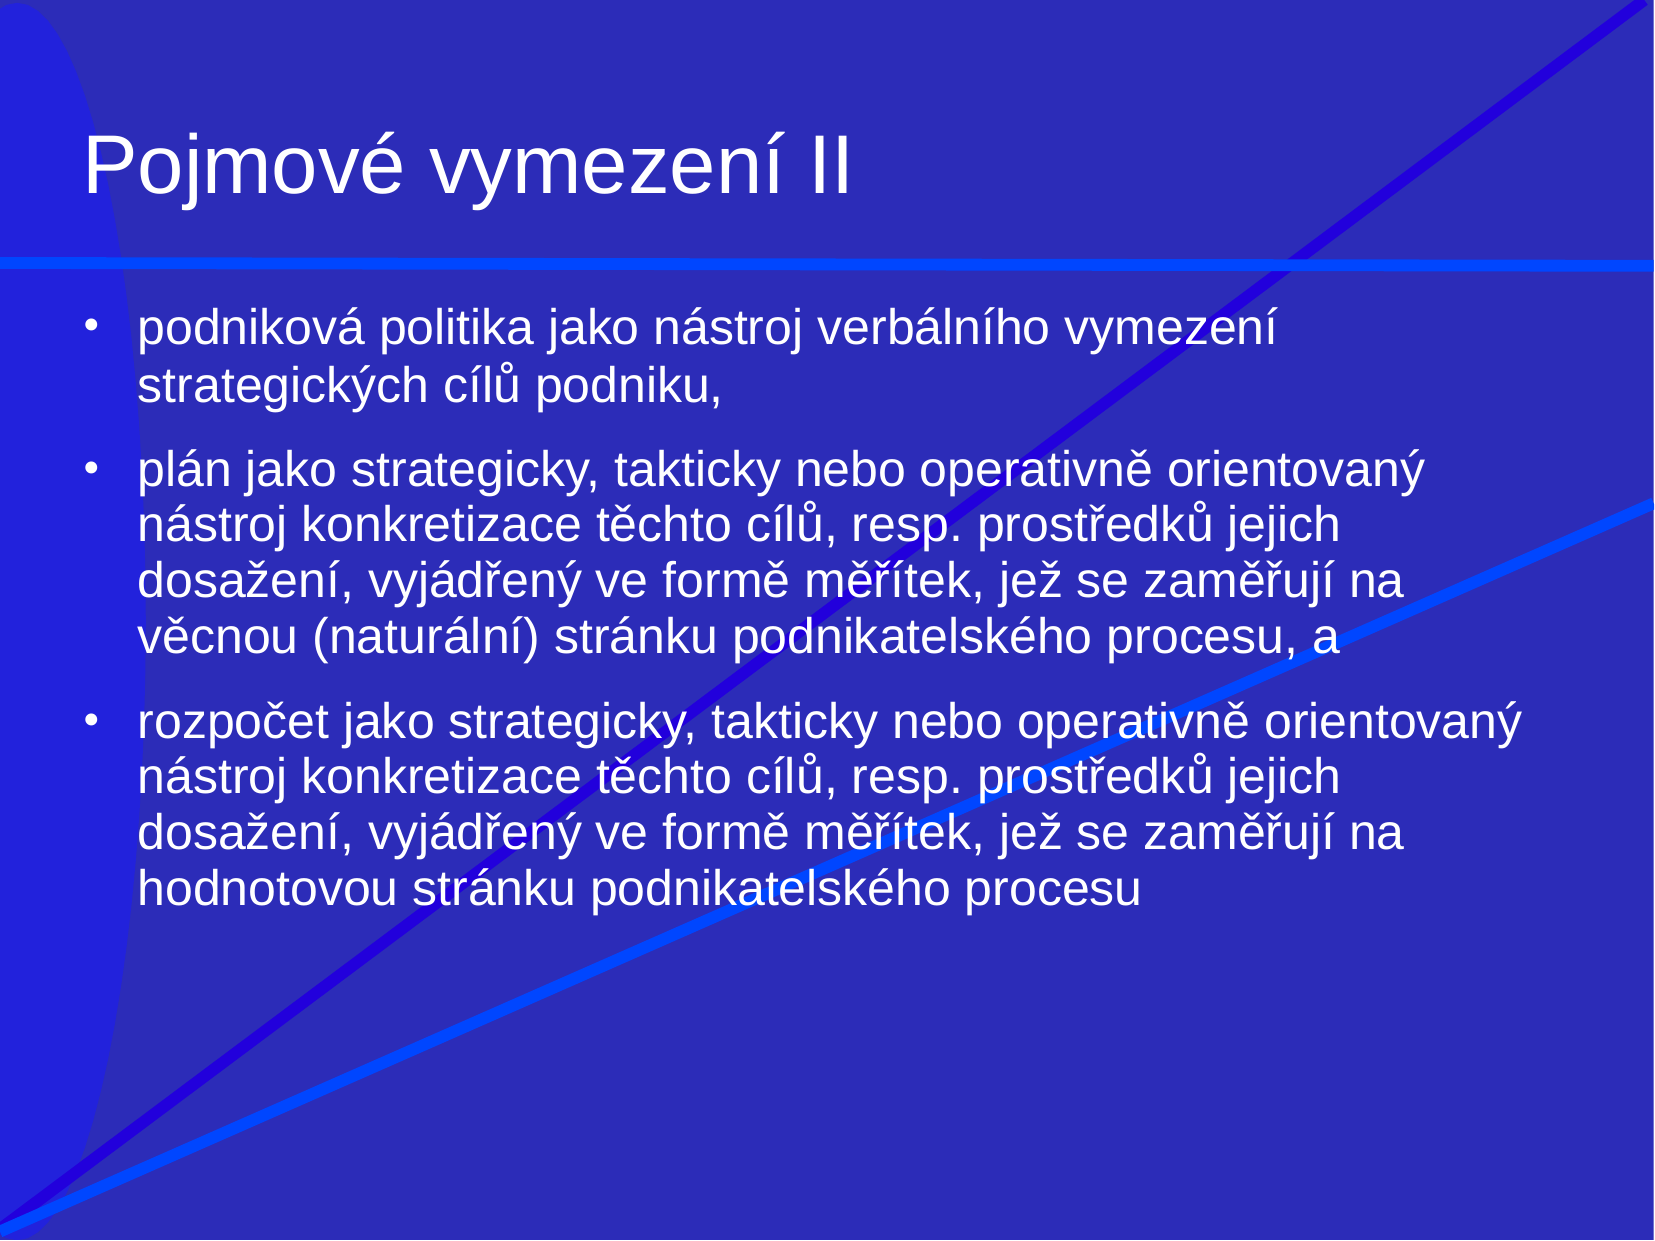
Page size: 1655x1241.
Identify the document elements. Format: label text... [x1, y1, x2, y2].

title Pojmové vymezení II [80, 69, 1574, 318]
text_box podniková politika jako nástroj verbálního vymezení strategických cílů podniku, plán jako strategicky, takticky nebo operativně orientovaný nástroj konkretizace těchto cílů, resp. prostředků jejich dosažení, vyjádřený ve formě měřítek, jež se zaměřují na věcnou (naturální) stránku podnikatelského procesu, a rozpočet jako strategicky, takticky nebo operativně orientovaný nástroj konkretizace těchto cílů, resp. prostředků jejich dosažení, vyjádřený ve formě měřítek, jež se zaměřují na hodnotovou stránku podnikatelského procesu [80, 296, 1526, 917]
